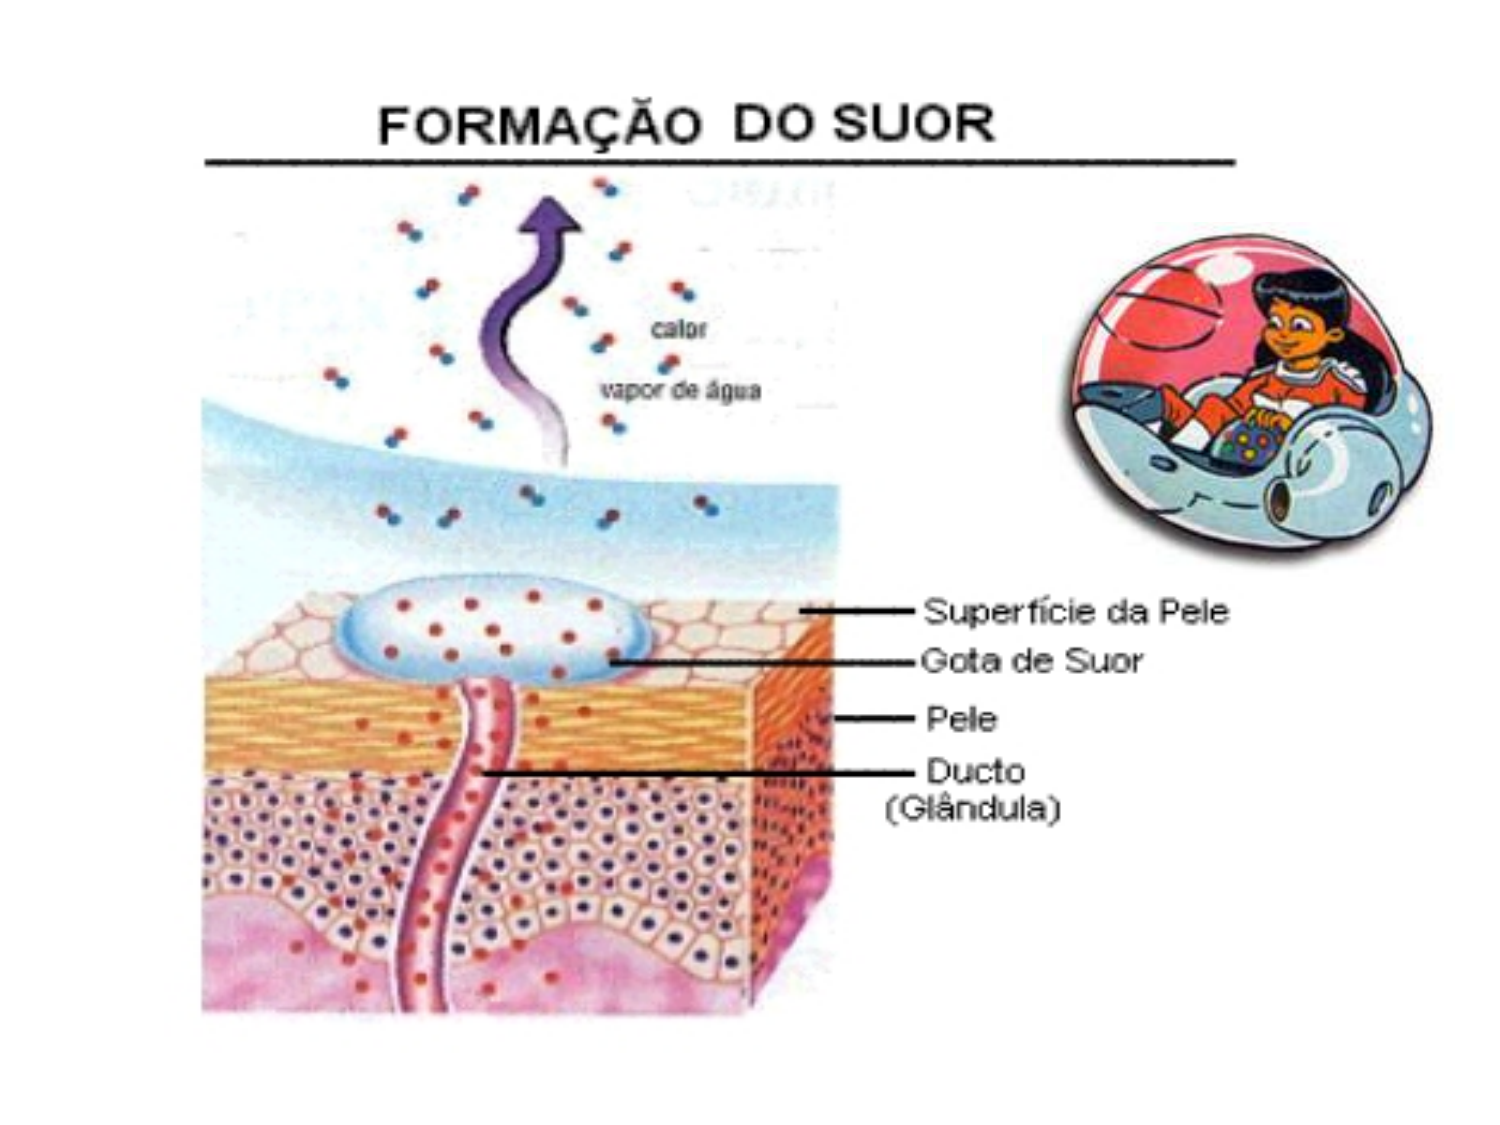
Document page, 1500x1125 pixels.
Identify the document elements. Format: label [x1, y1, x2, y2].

picture [163, 70, 1455, 1054]
